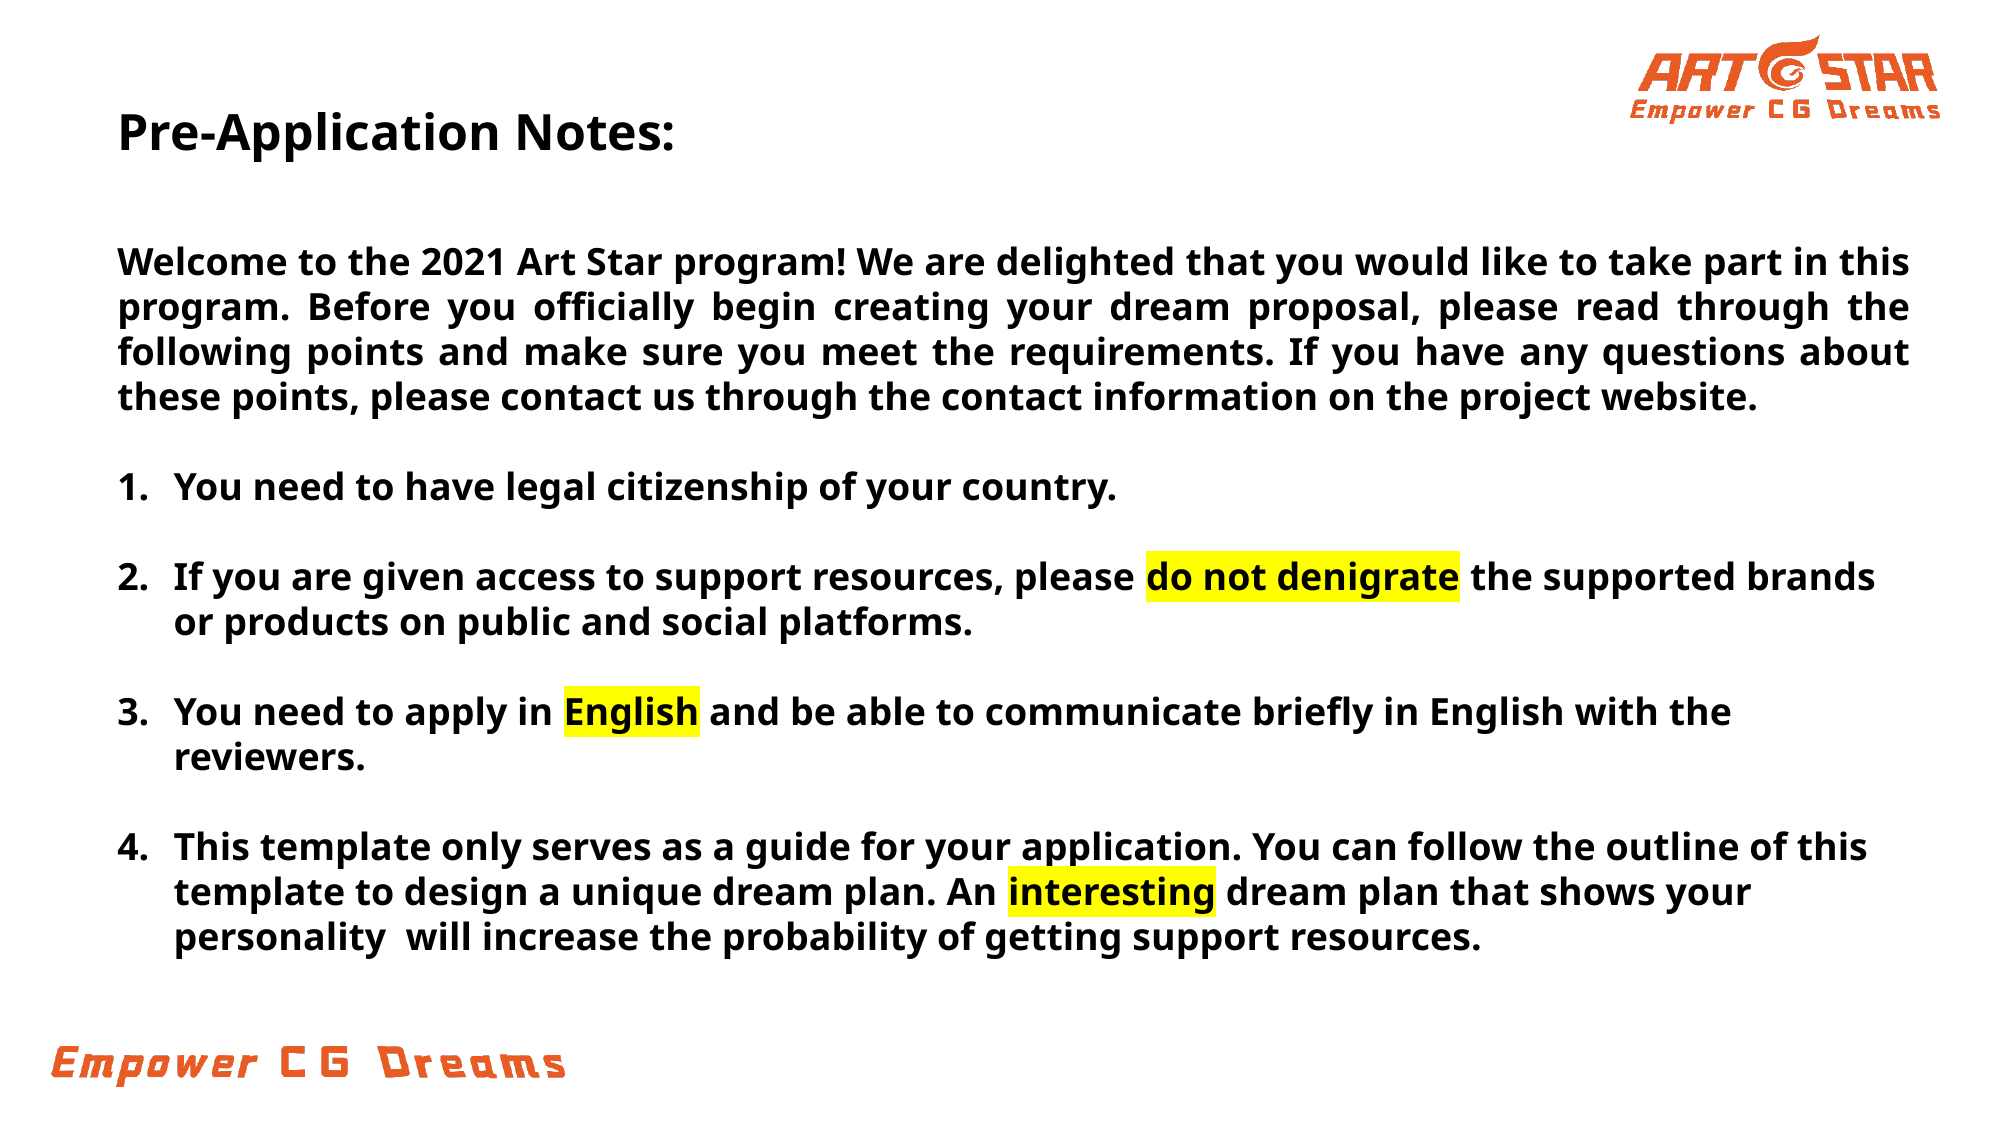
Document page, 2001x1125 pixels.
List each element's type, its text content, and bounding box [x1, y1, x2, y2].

text_box Welcome to the 2021 Art Star program! We are delighted that you would like to take part in this program. Before you officially begin creating your dream proposal, please read through the following points and make sure you meet the requirements. If you have any questions about these points, please contact us through the contact information on the project website. You need to have legal citizenship of your country. If you are given access to support resources, please do not denigrate the supported brands or products on public and social platforms. You need to apply in English and be able to communicate briefly in English with the reviewers. This template only serves as a guide for your application. You can follow the outline of this template to design a unique dream plan. An interesting dream plan that shows your personality will increase the probability of getting support resources. [102, 230, 1928, 1011]
picture [51, 1039, 565, 1087]
text_box Pre-Application Notes: [102, 76, 1028, 171]
picture [1630, 34, 1940, 124]
